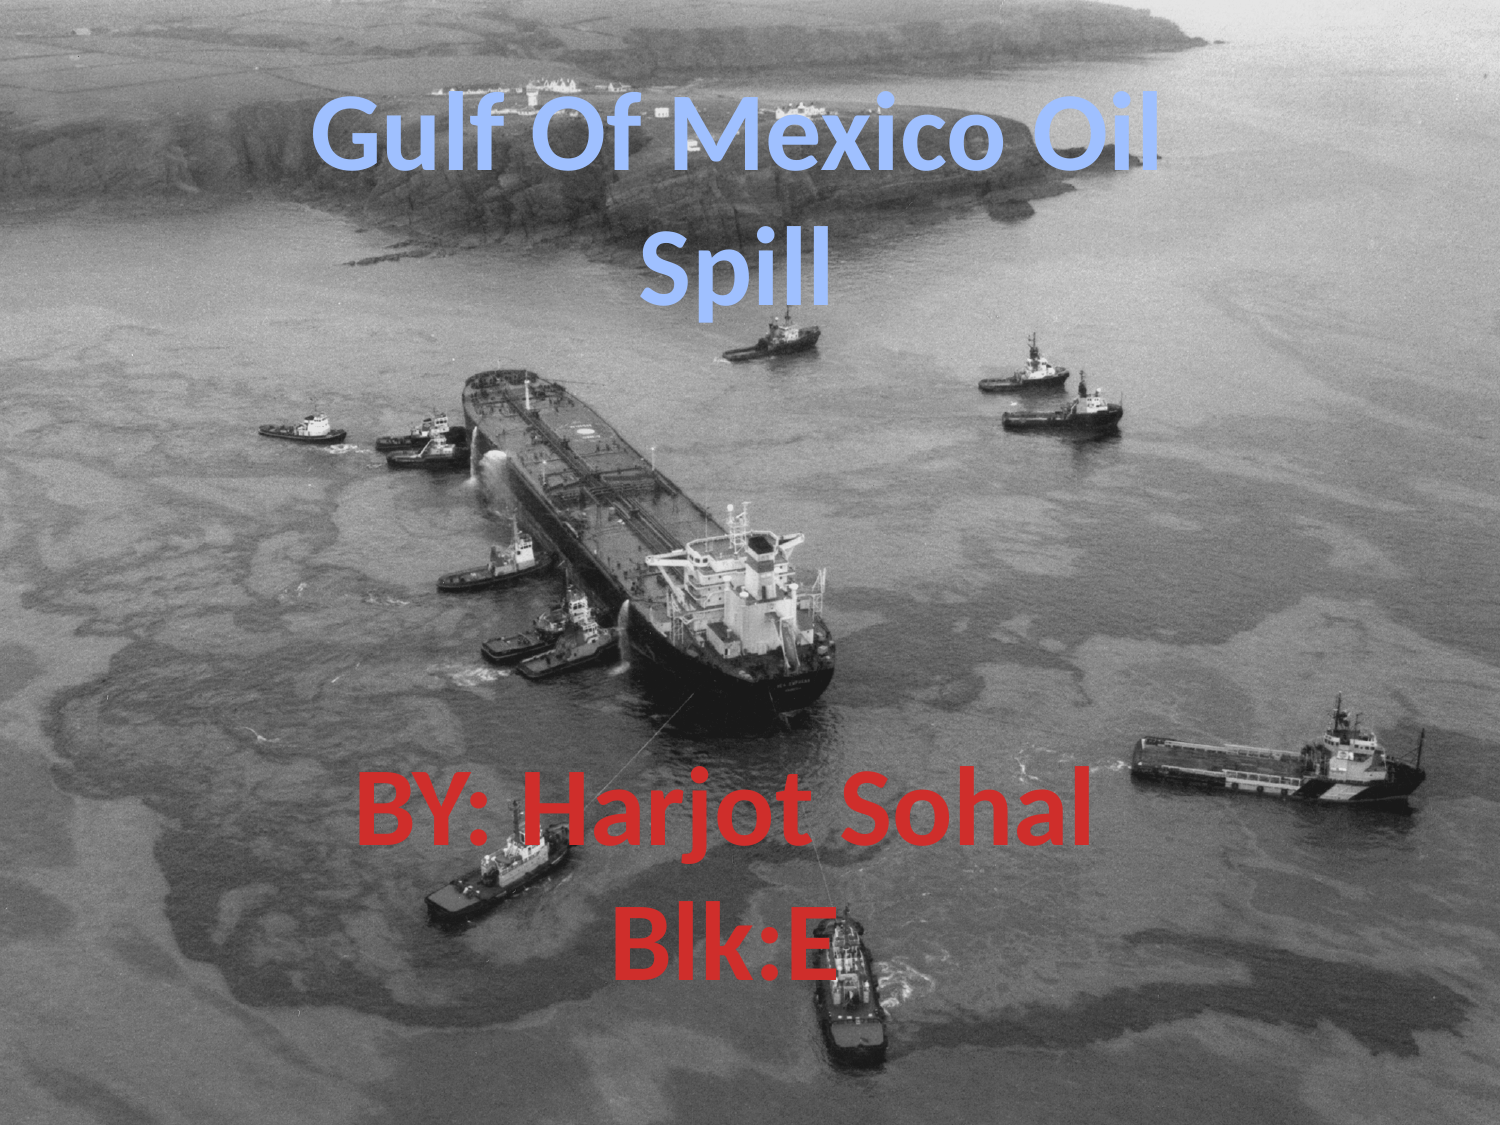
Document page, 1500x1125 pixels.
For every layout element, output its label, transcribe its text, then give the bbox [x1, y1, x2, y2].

text_box Gulf Of Mexico Oil Spill [249, 49, 1225, 335]
picture [0, 0, 1500, 1125]
text_box BY: Harjot Sohal Blk:E [174, 724, 1275, 1010]
